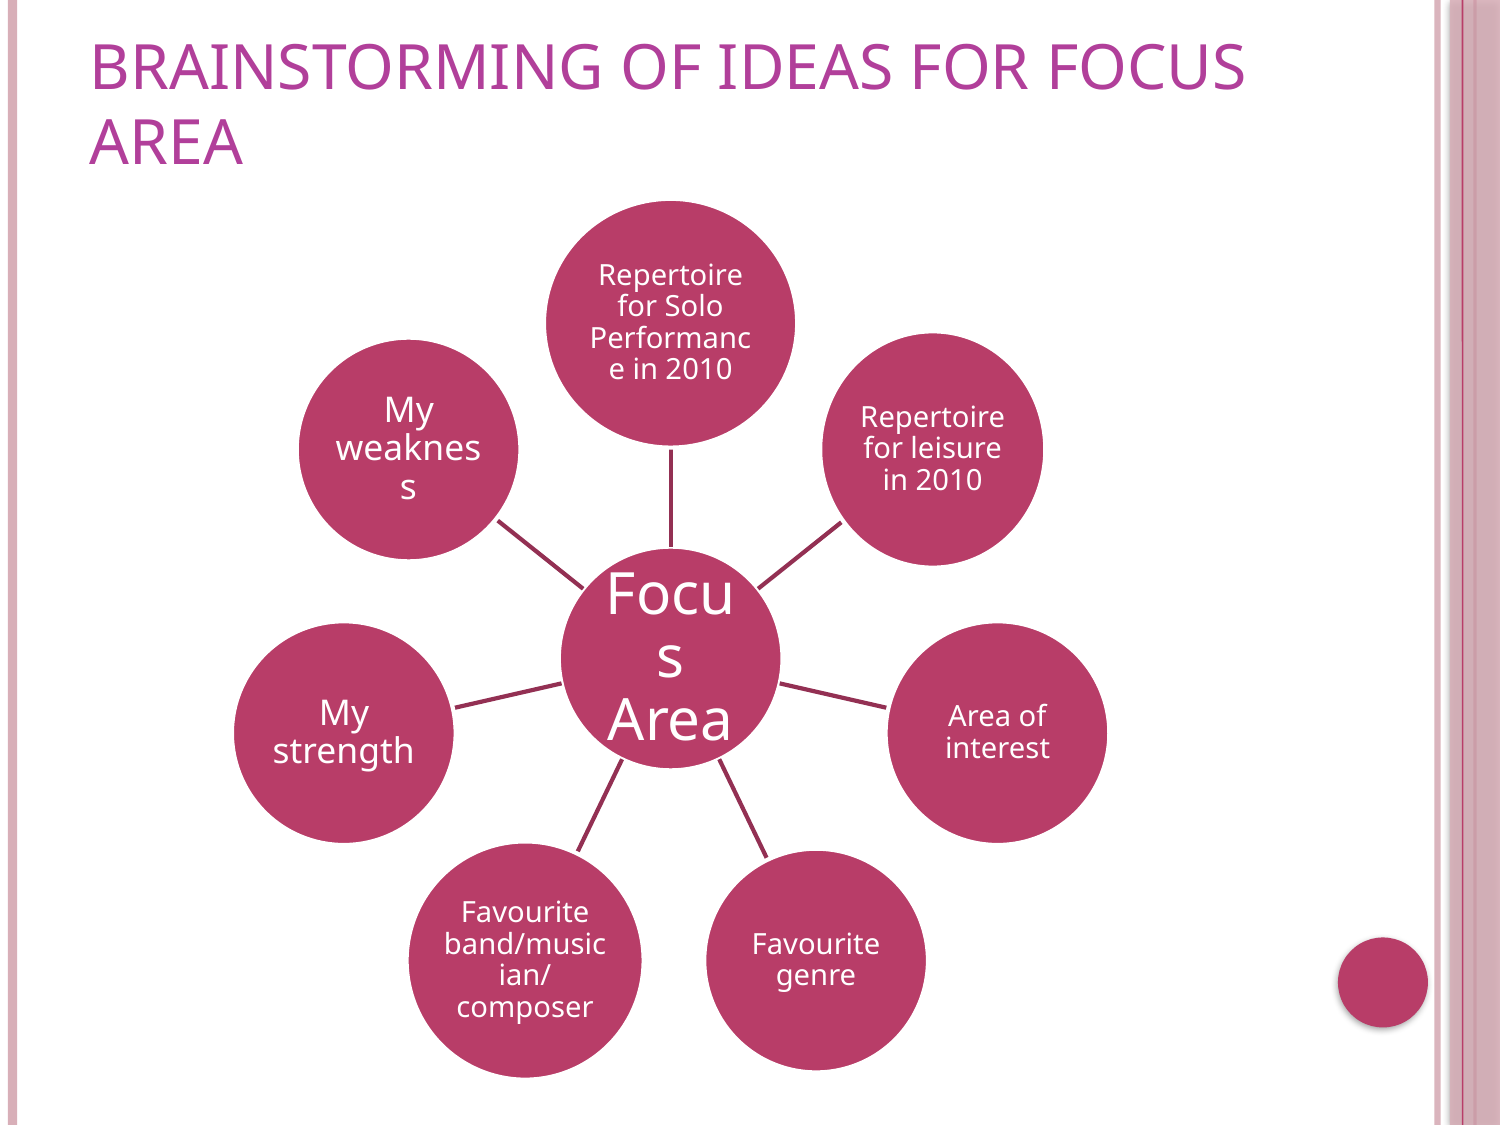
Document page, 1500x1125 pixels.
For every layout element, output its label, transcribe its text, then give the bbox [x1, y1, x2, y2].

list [52, 207, 1289, 1071]
title Brainstorming of ideas for Focus Area [75, 45, 1300, 185]
